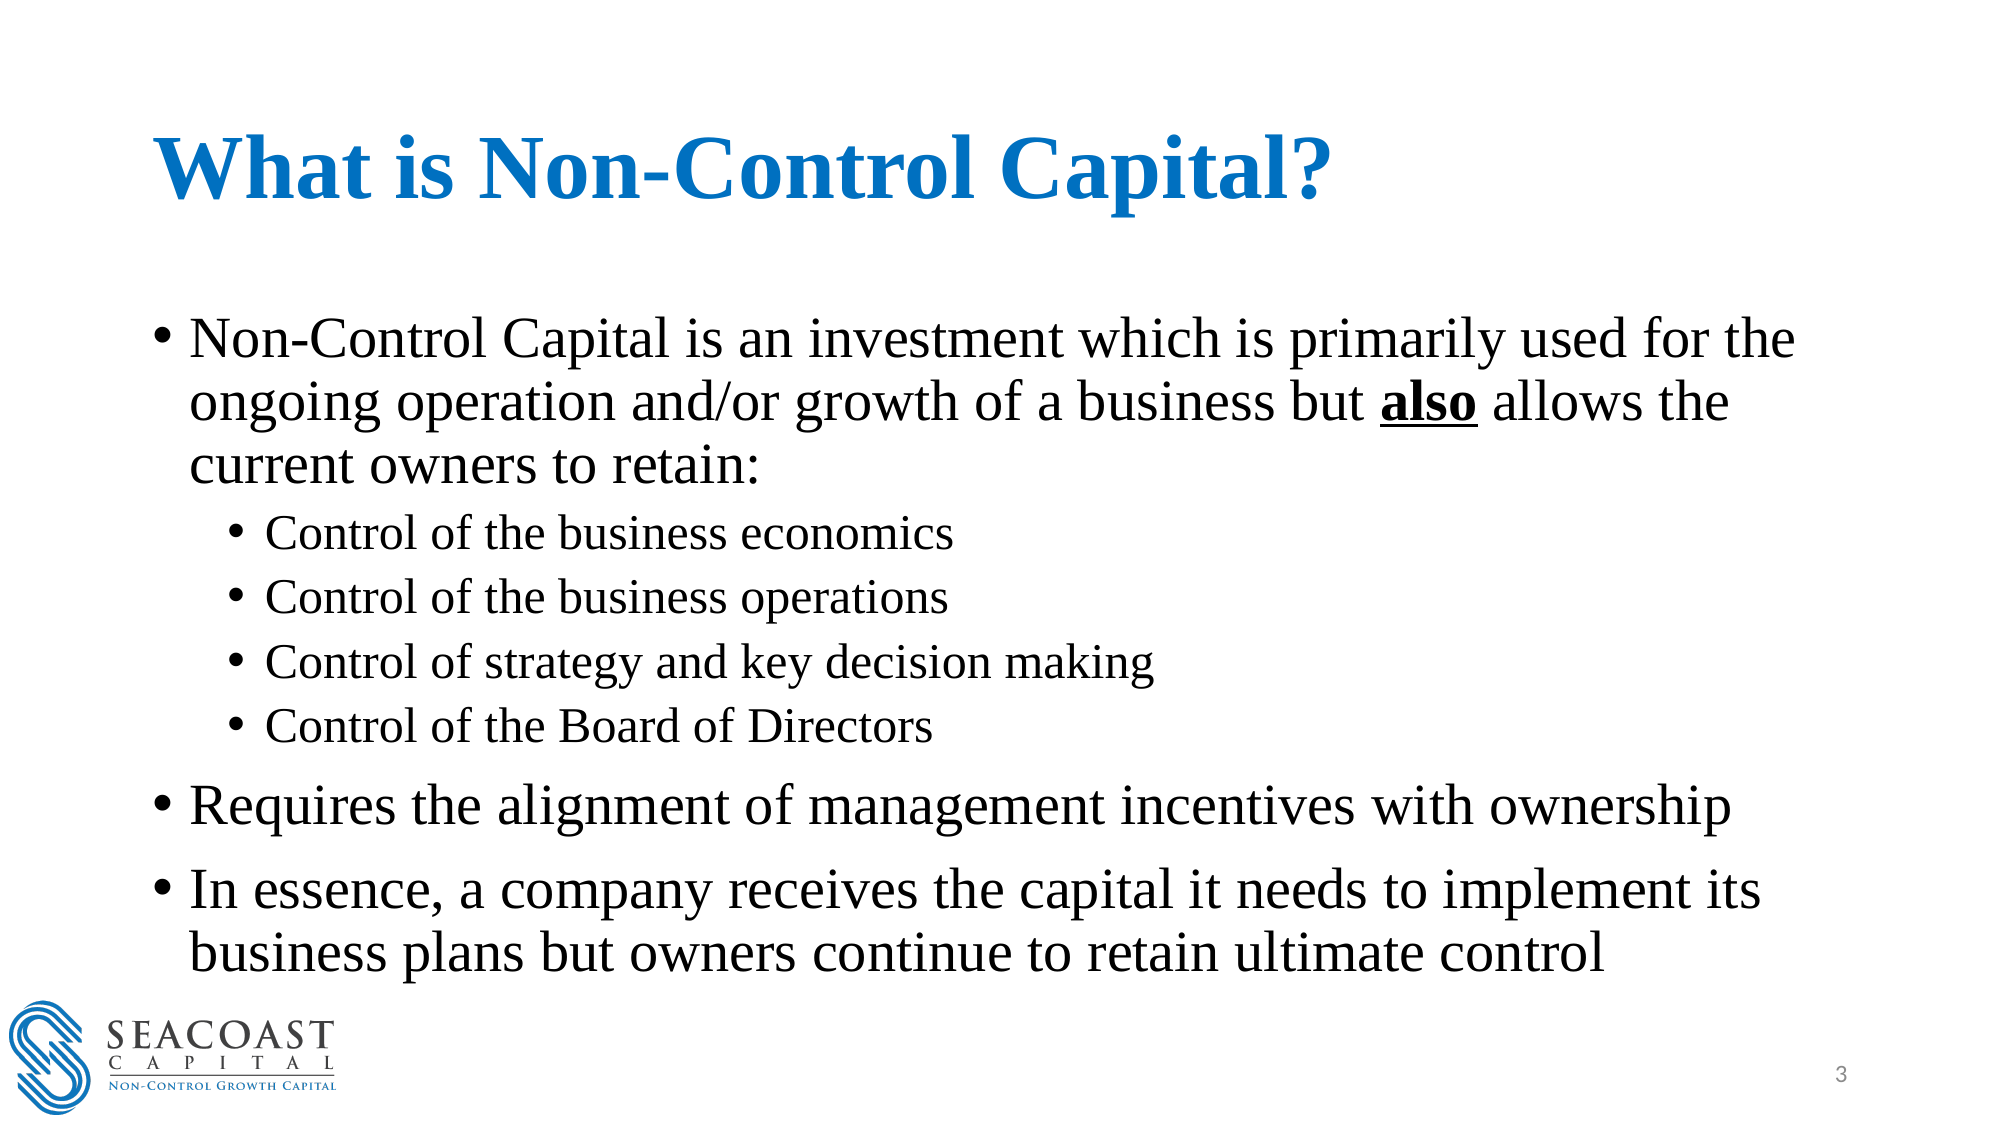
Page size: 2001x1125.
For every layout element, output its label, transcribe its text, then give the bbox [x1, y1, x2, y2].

picture [7, 1000, 357, 1115]
title What is Non-Control Capital? [137, 59, 1863, 278]
slide_number 3 [1412, 1042, 1863, 1103]
list Non-Control Capital is an investment which is primarily used for the ongoing operation and/or growth of a business but also allows the current owners to retain: Control of the business economics Control of the business operations Control of strategy and key decision making Control of the Board of Directors Requires the alignment of management incentives with ownership In essence, a company receives the capital it needs to implement its business plans but owners continue to retain ultimate control [137, 299, 1863, 1014]
